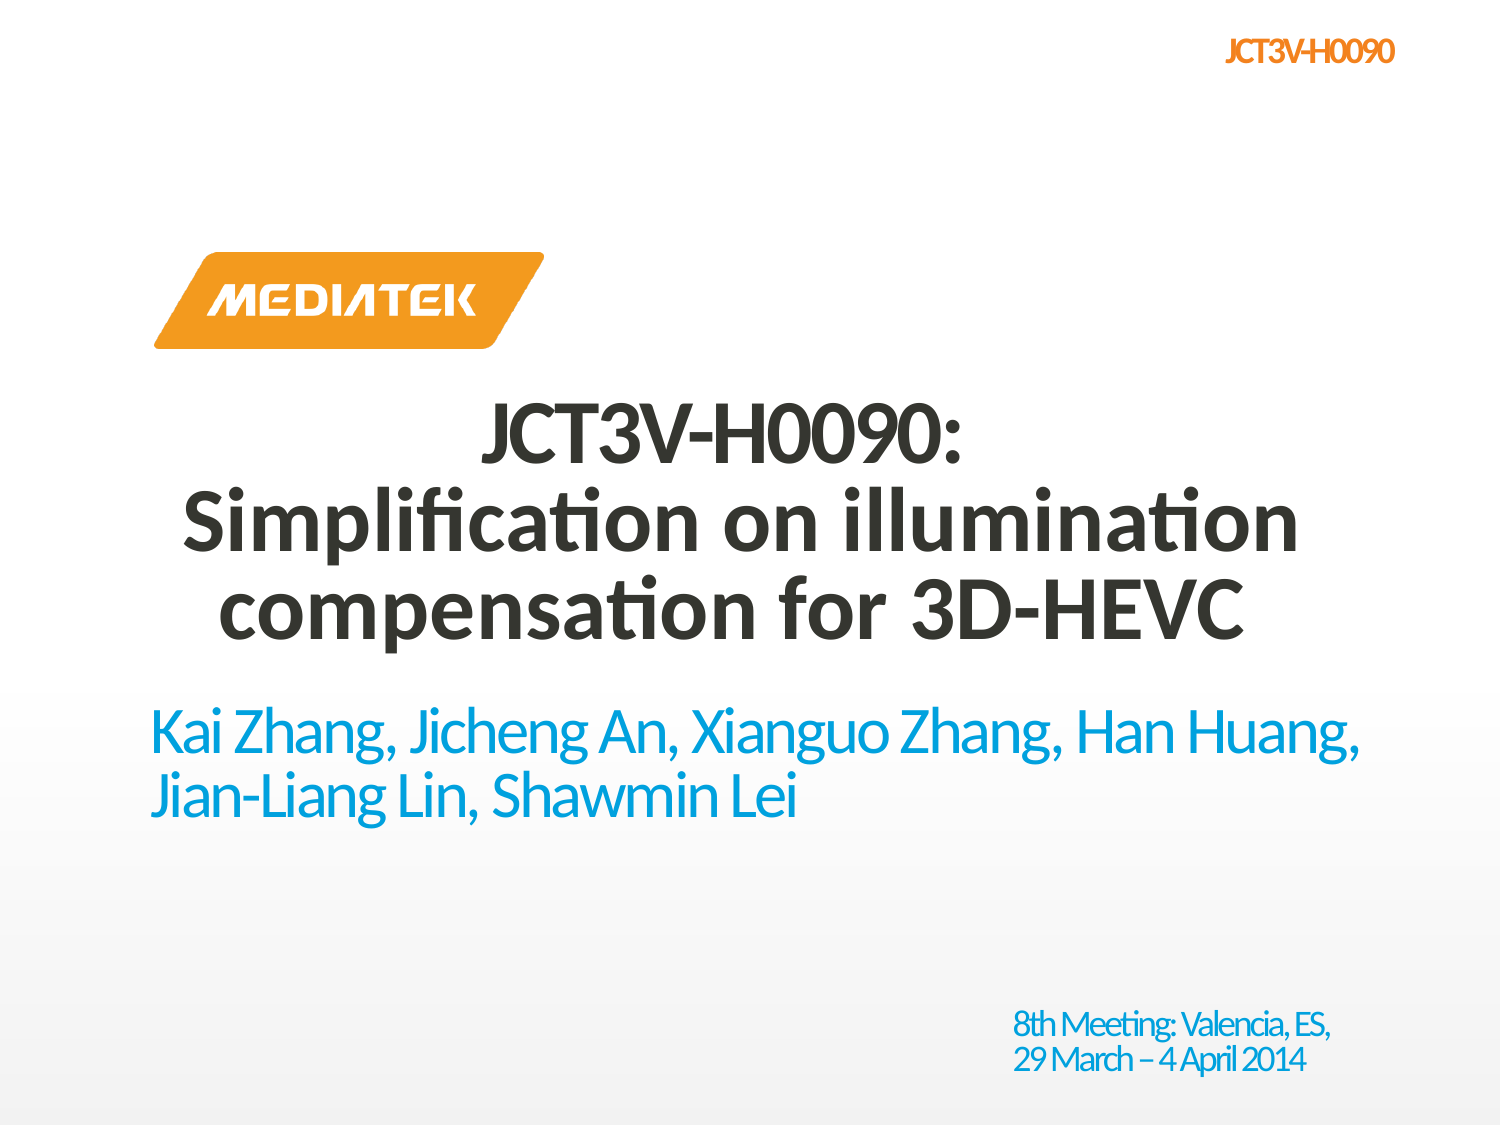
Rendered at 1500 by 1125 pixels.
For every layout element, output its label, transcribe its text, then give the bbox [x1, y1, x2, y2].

picture [154, 252, 544, 349]
text_box JCT3V-H0090: Simplification on illumination compensation for 3D-HEVC [17, 385, 1447, 705]
subtitle Kai Zhang, Jicheng An, Xianguo Zhang, Han Huang, Jian-Liang Lin, Shawmin Lei [135, 705, 1425, 1077]
